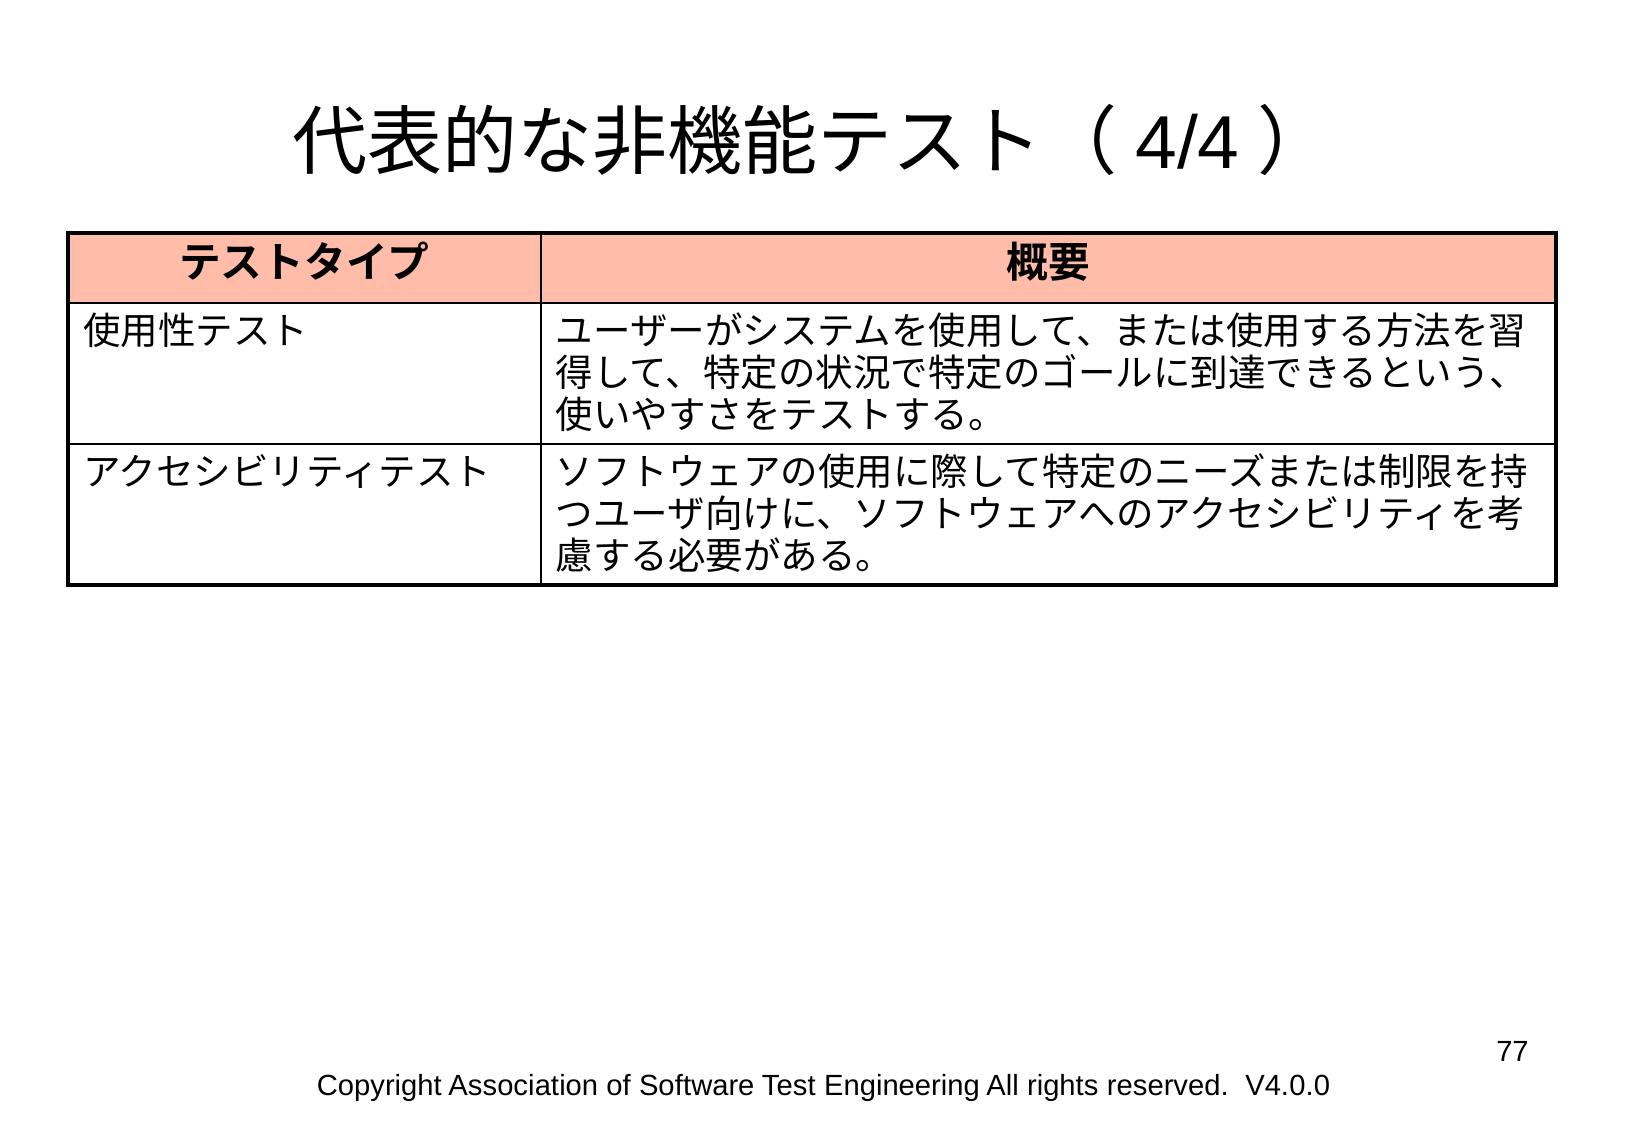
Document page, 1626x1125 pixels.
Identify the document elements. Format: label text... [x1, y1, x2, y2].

table_cell アクセシビリティテスト [70, 445, 540, 583]
footer Copyright Association of Software Test Engineering All rights reserved. V4.0.0 [233, 1058, 1415, 1103]
slide_number ‹#› [1164, 1024, 1544, 1103]
table_header 概要 [542, 235, 1554, 302]
table_cell ユーザーがシステムを使用して、または使用する方法を習得して、特定の状況で特定のゴールに到達できるという、使いやすさをテストする。 [542, 304, 1554, 443]
table_header テストタイプ [70, 235, 540, 302]
table_cell 使用性テスト [70, 304, 540, 443]
table_cell ソフトウェアの使用に際して特定のニーズまたは制限を持つユーザ向けに、ソフトウェアへのアクセシビリティを考慮する必要がある。 [542, 445, 1554, 583]
title 代表的な非機能テスト（4/4） [81, 45, 1544, 231]
